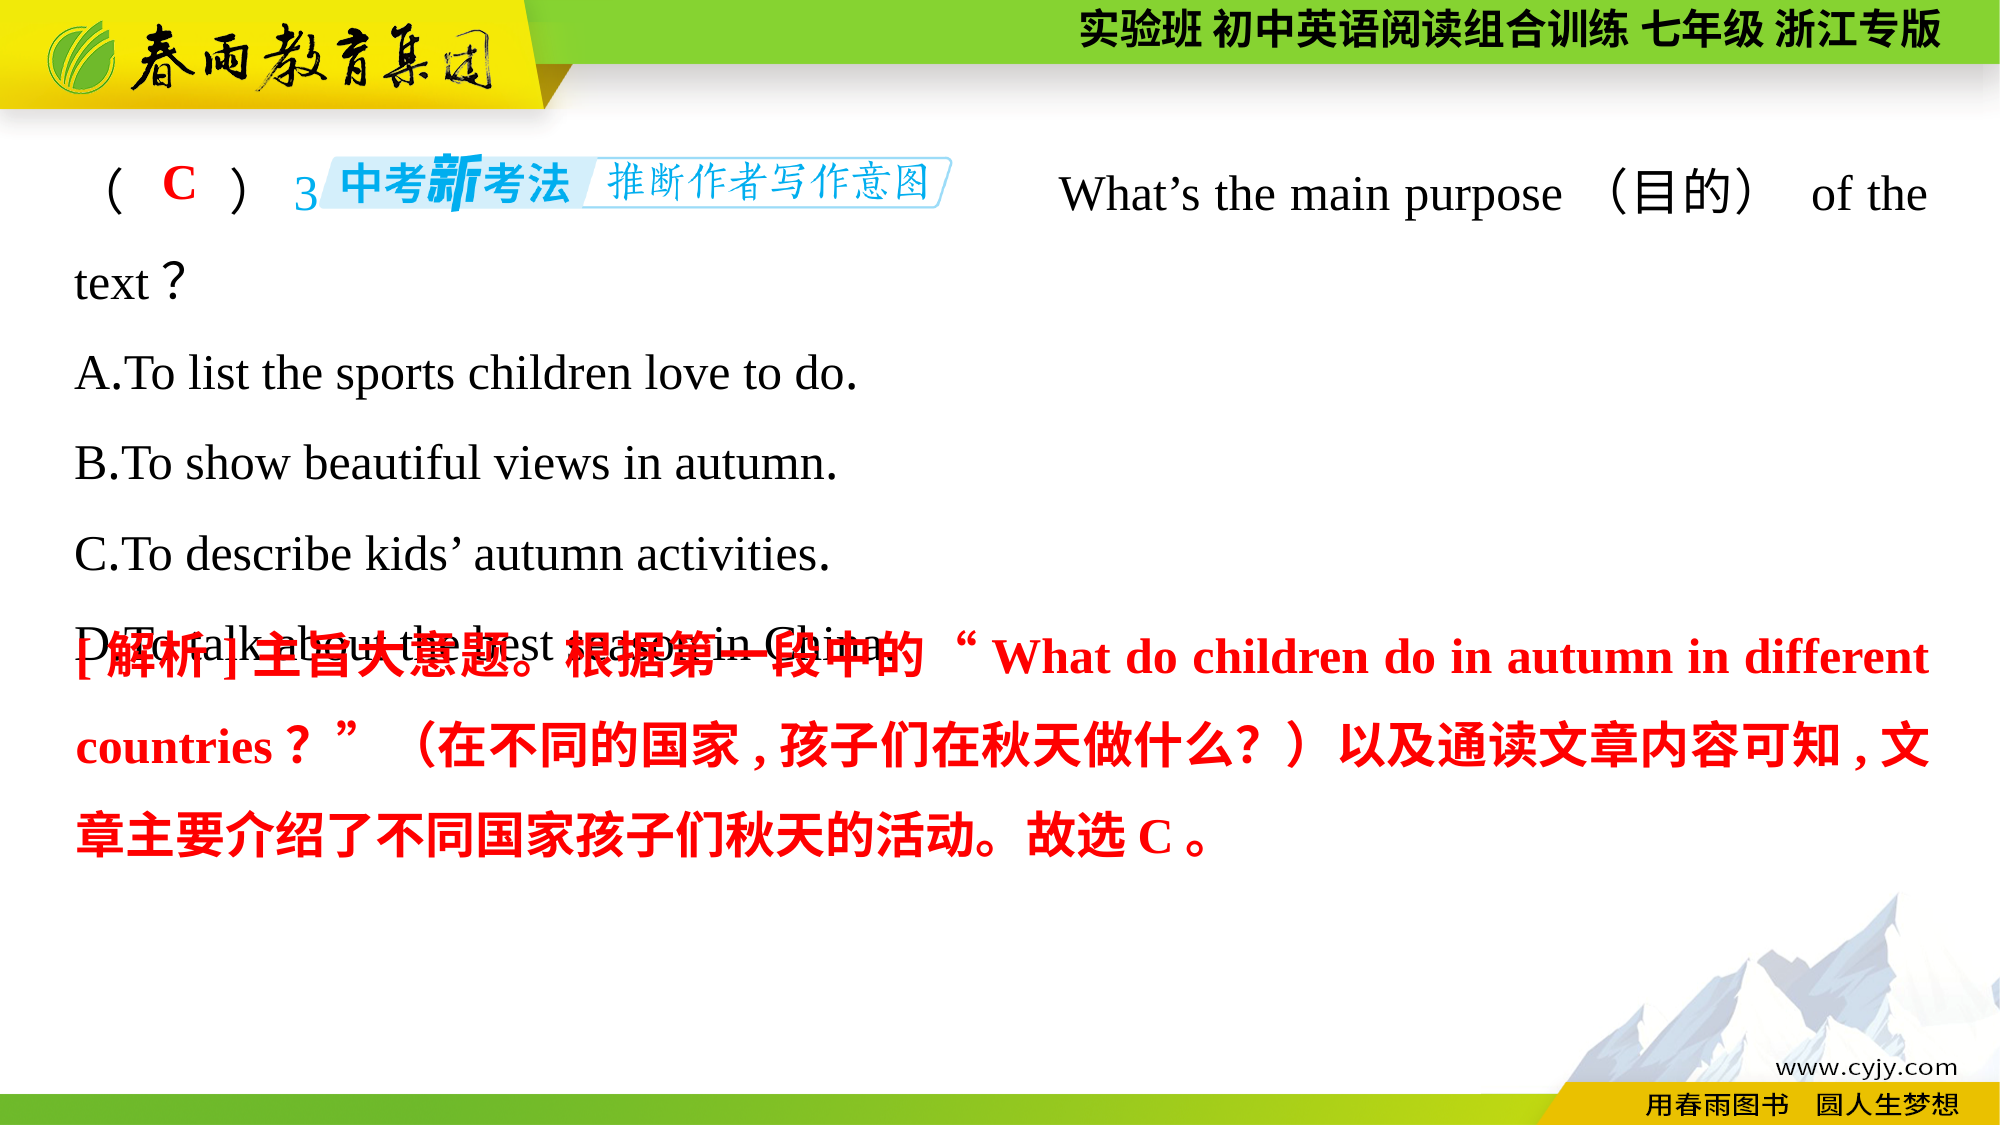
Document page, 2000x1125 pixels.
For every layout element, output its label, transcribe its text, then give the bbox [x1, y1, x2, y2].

text_box C [147, 141, 213, 217]
text_box [解析]主旨大意题。根据第一段中的“What do children do in autumn in different countries？”（在不同的国家,孩子们在秋天做什么？）以及通读文章内容可知,文章主要介绍了不同国家孩子们秋天的活动。故选C。 [60, 586, 1945, 872]
picture [0, 0, 2000, 1125]
list （ ）3. What’s the main purpose（目的） of the text？ A.To list the sports children love to do. B.To show beautiful views in autumn. C.To describe kids’ autumn activities. D.To talk about the best season in China. [59, 122, 1944, 592]
